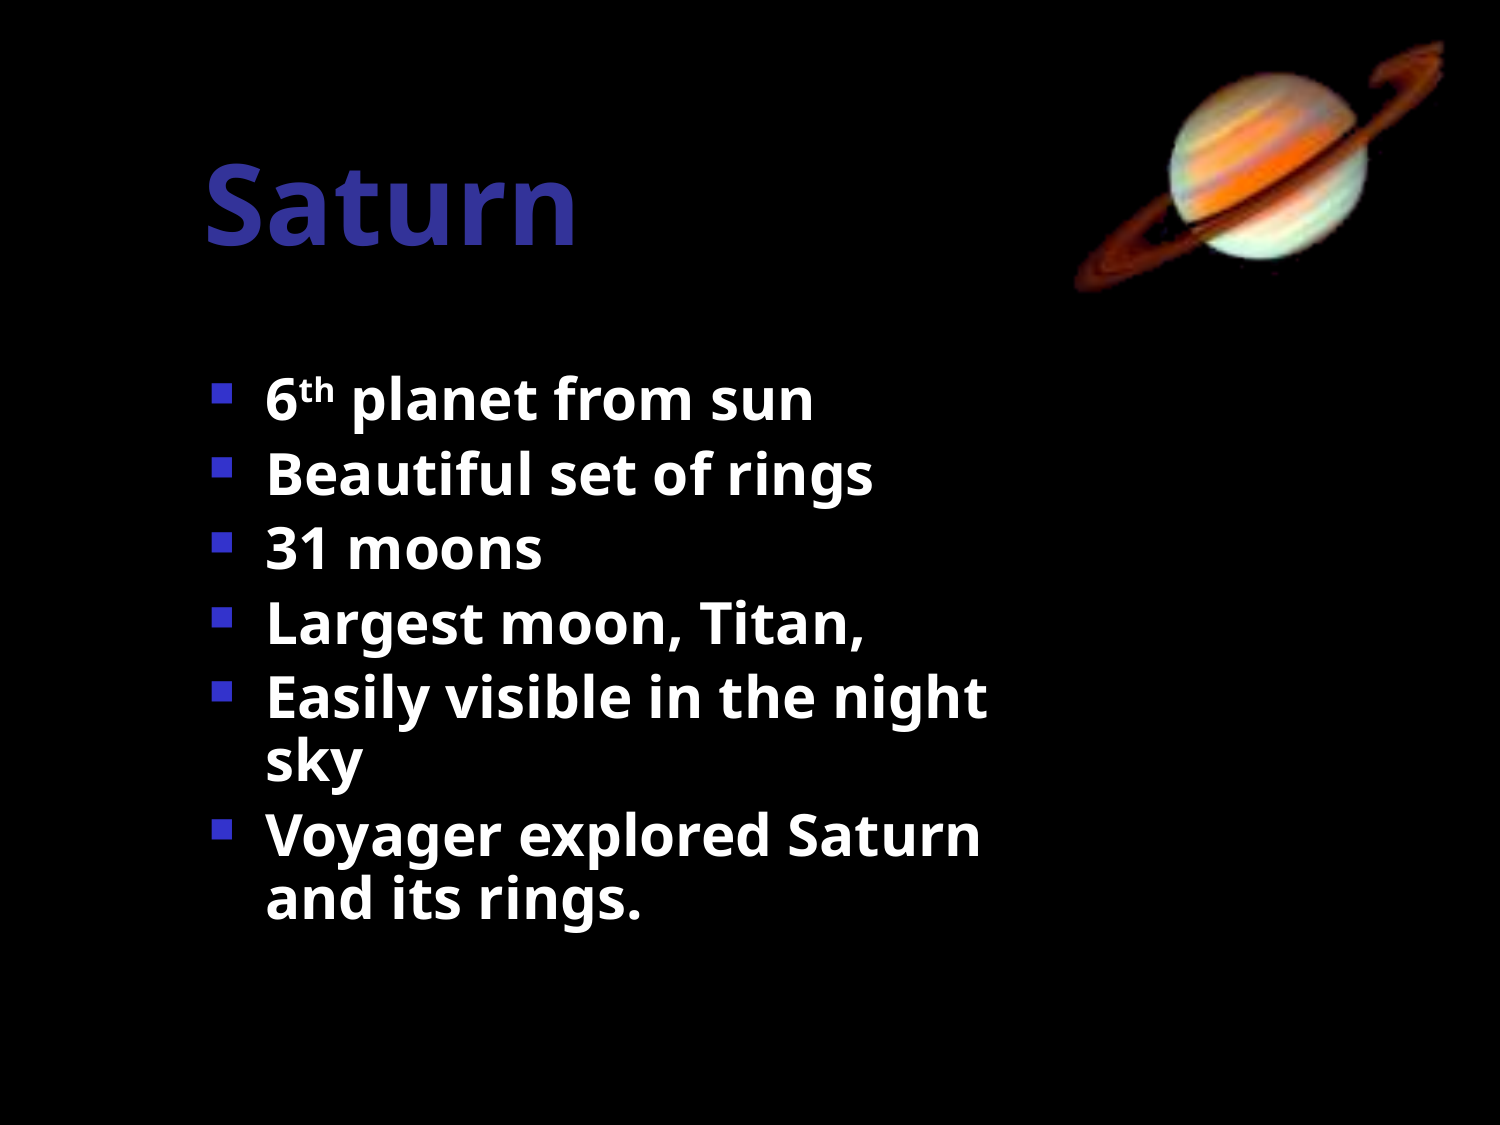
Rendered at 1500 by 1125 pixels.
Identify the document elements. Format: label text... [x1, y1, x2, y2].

list 6th planet from sun Beautiful set of rings 31 moons Largest moon, Titan, Easily visible in the night sky Voyager explored Saturn and its rings. [193, 362, 1026, 1007]
title Saturn [188, 34, 1046, 276]
picture [1051, 24, 1463, 326]
